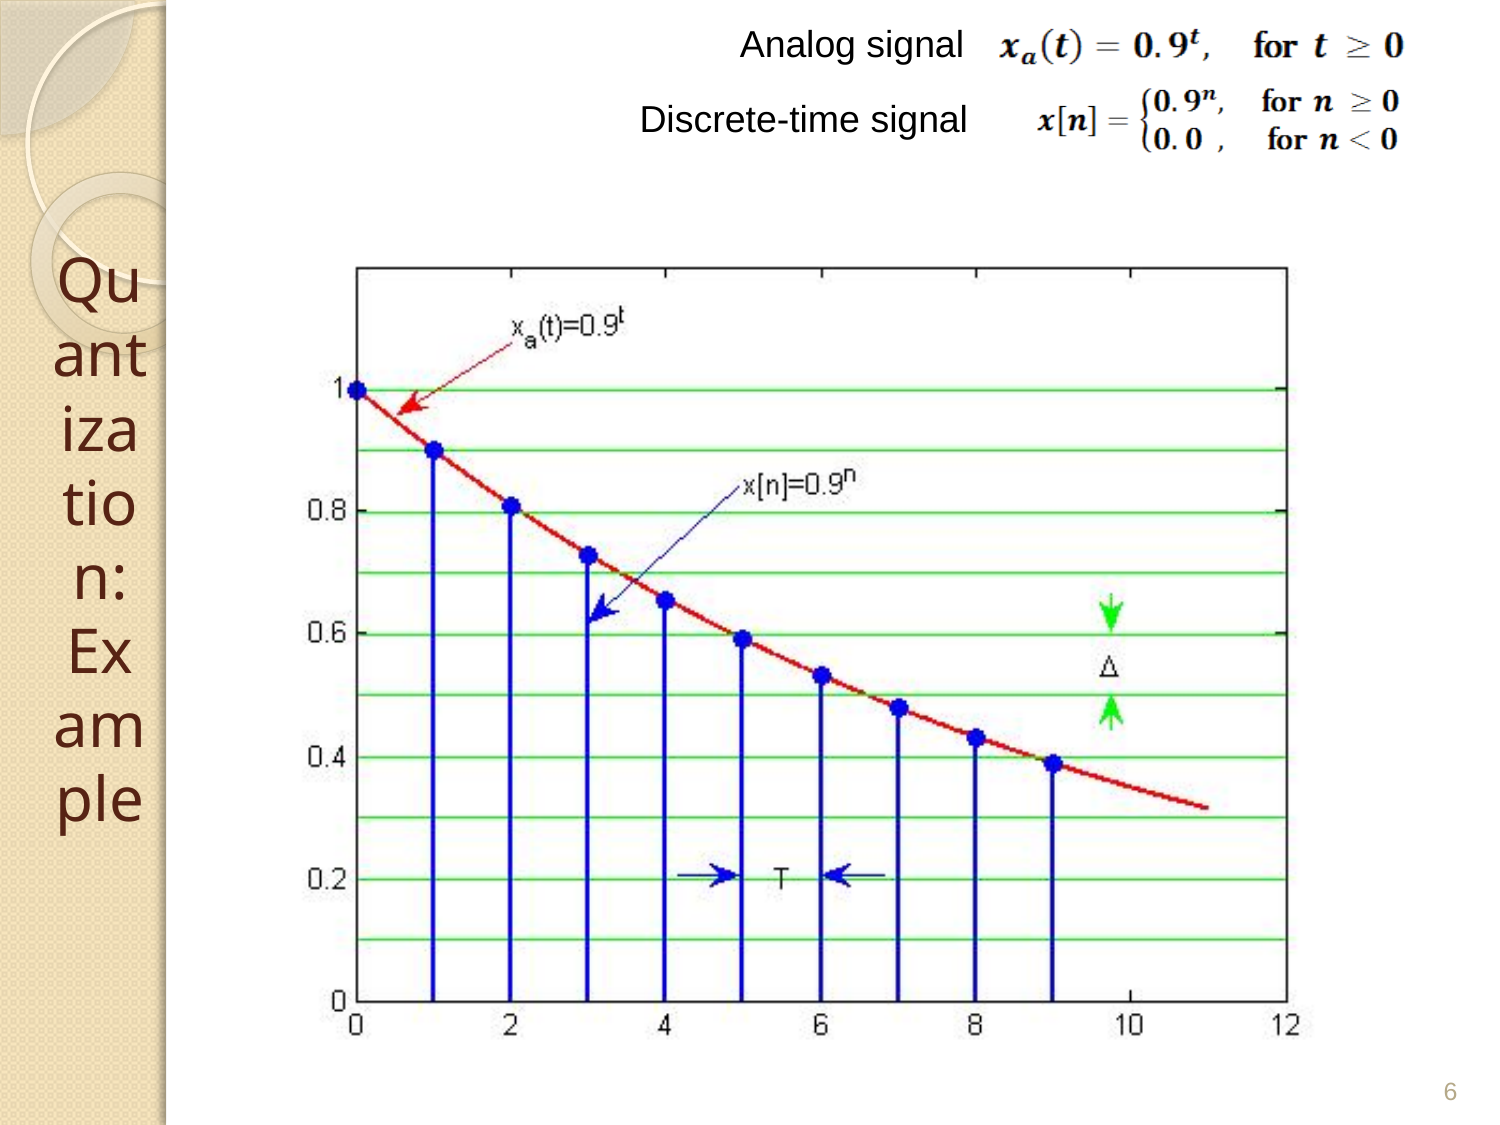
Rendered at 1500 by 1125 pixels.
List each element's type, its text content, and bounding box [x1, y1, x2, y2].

picture [199, 199, 1401, 1101]
slide_number 6 [1413, 1034, 1488, 1113]
title Quantization: Example [37, 162, 163, 913]
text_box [624, 87, 1438, 163]
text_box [724, 12, 1406, 76]
